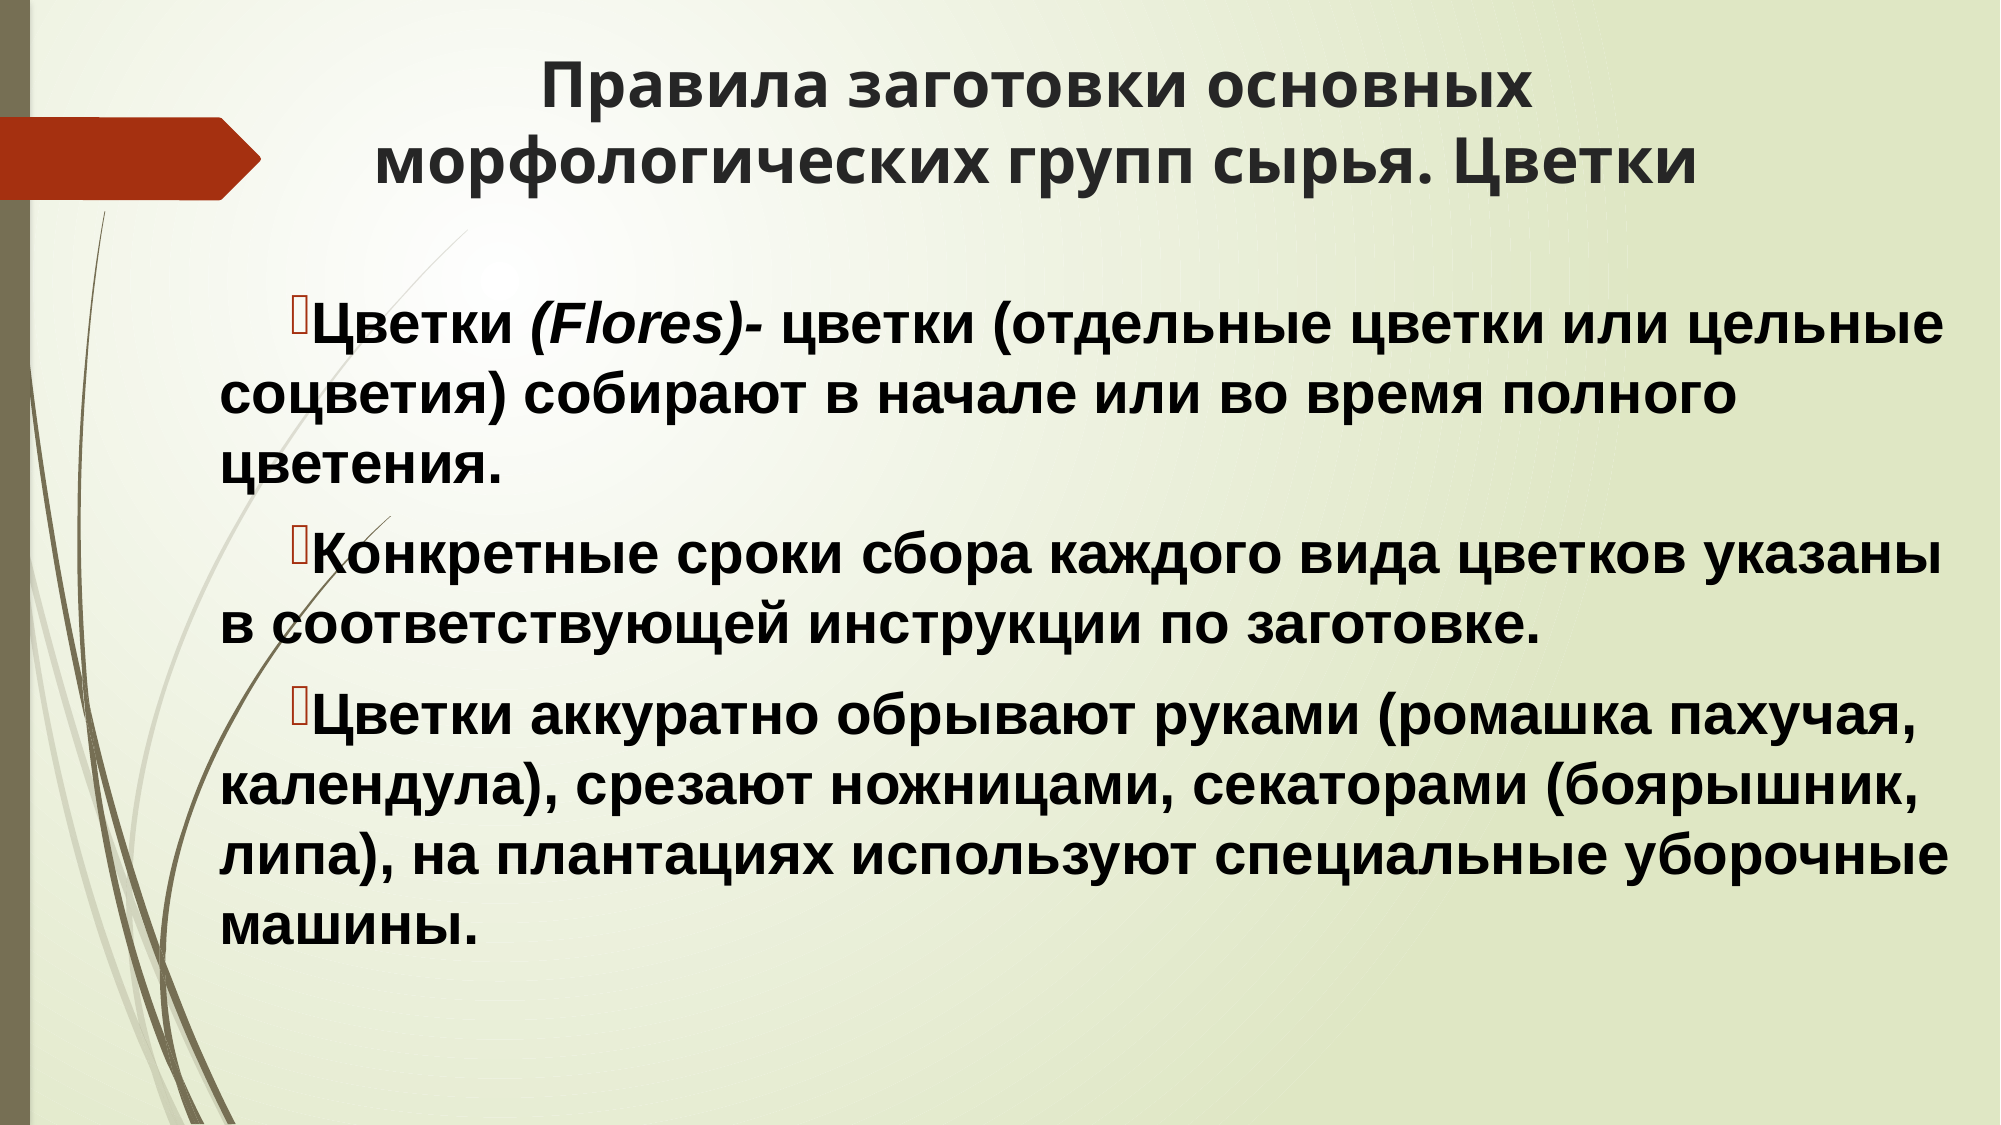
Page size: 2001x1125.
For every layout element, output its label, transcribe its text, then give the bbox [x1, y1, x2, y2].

title Правила заготовки основных морфологических групп сырья. Цветки [305, 35, 1768, 246]
list Цветки (Flores)- цветки (отдельные цветки или цельные соцветия) собирают в начале или во время полного цветения. Конкретные сроки сбора каждого вида цветков указаны в соответствующей инструкции по заготовке. Цветки аккуратно обрывают руками (ромашка пахучая, календула), срезают ножницами, секаторами (боярышник, липа), на плантациях используют специальные уборочные машины. [148, 277, 1981, 997]
